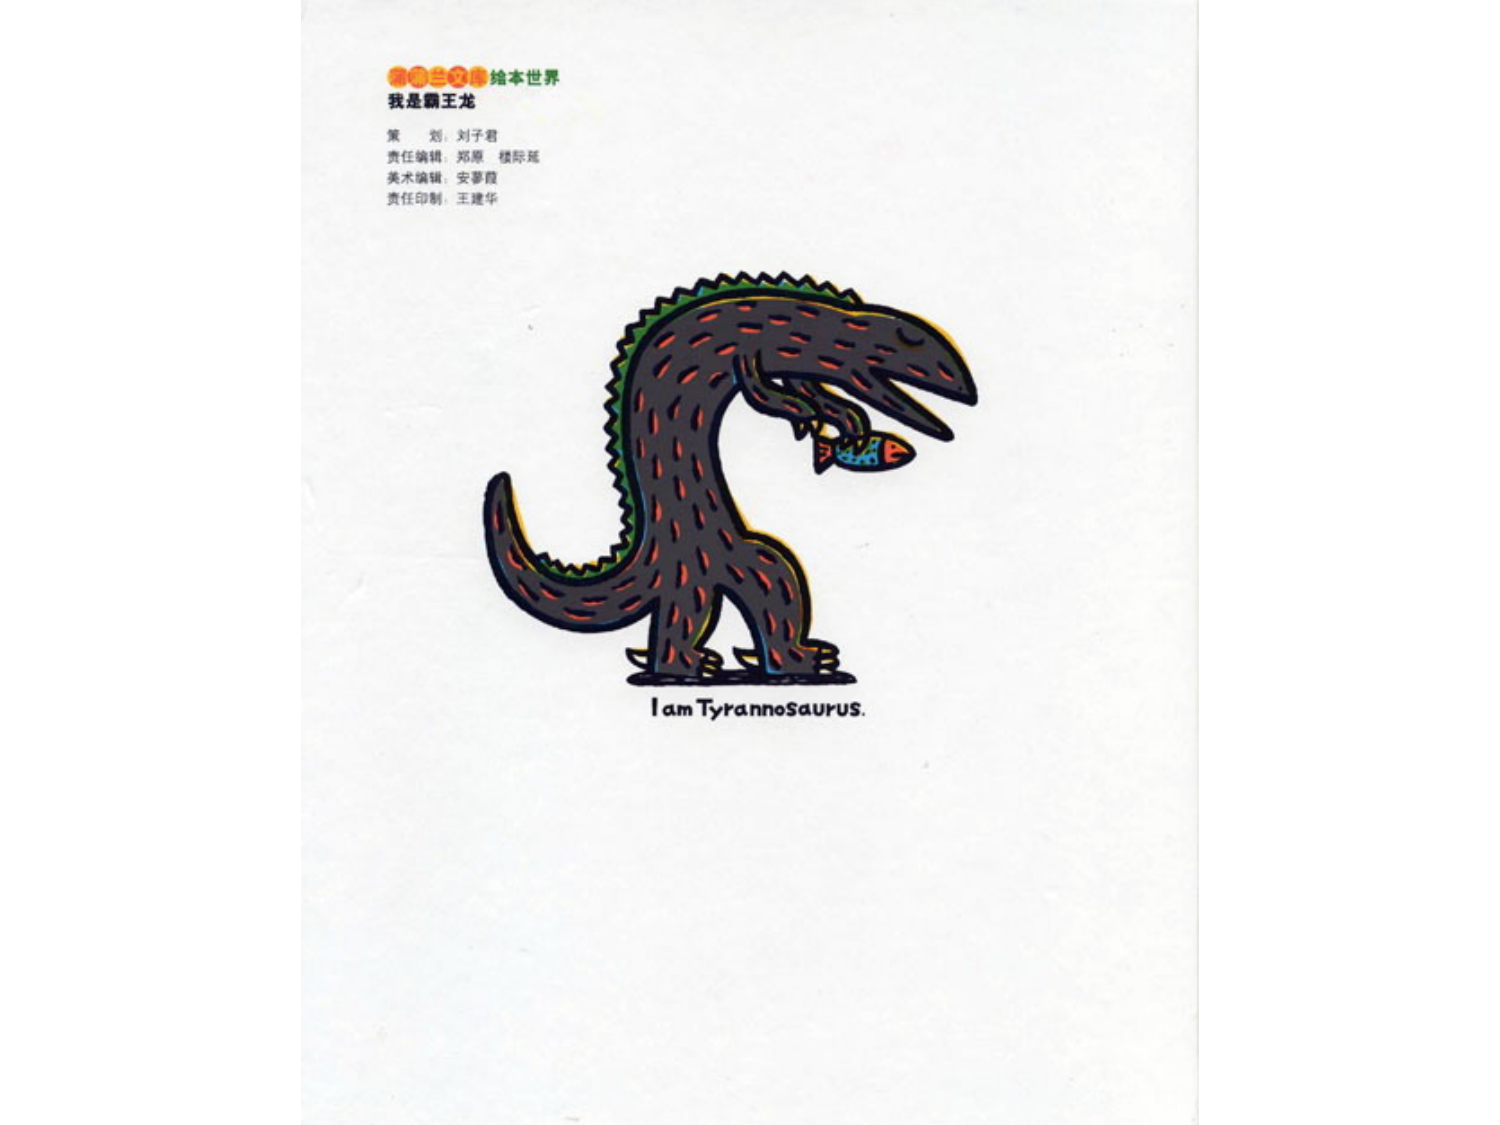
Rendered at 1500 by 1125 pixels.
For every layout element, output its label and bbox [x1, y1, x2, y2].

picture [300, 0, 1200, 1125]
